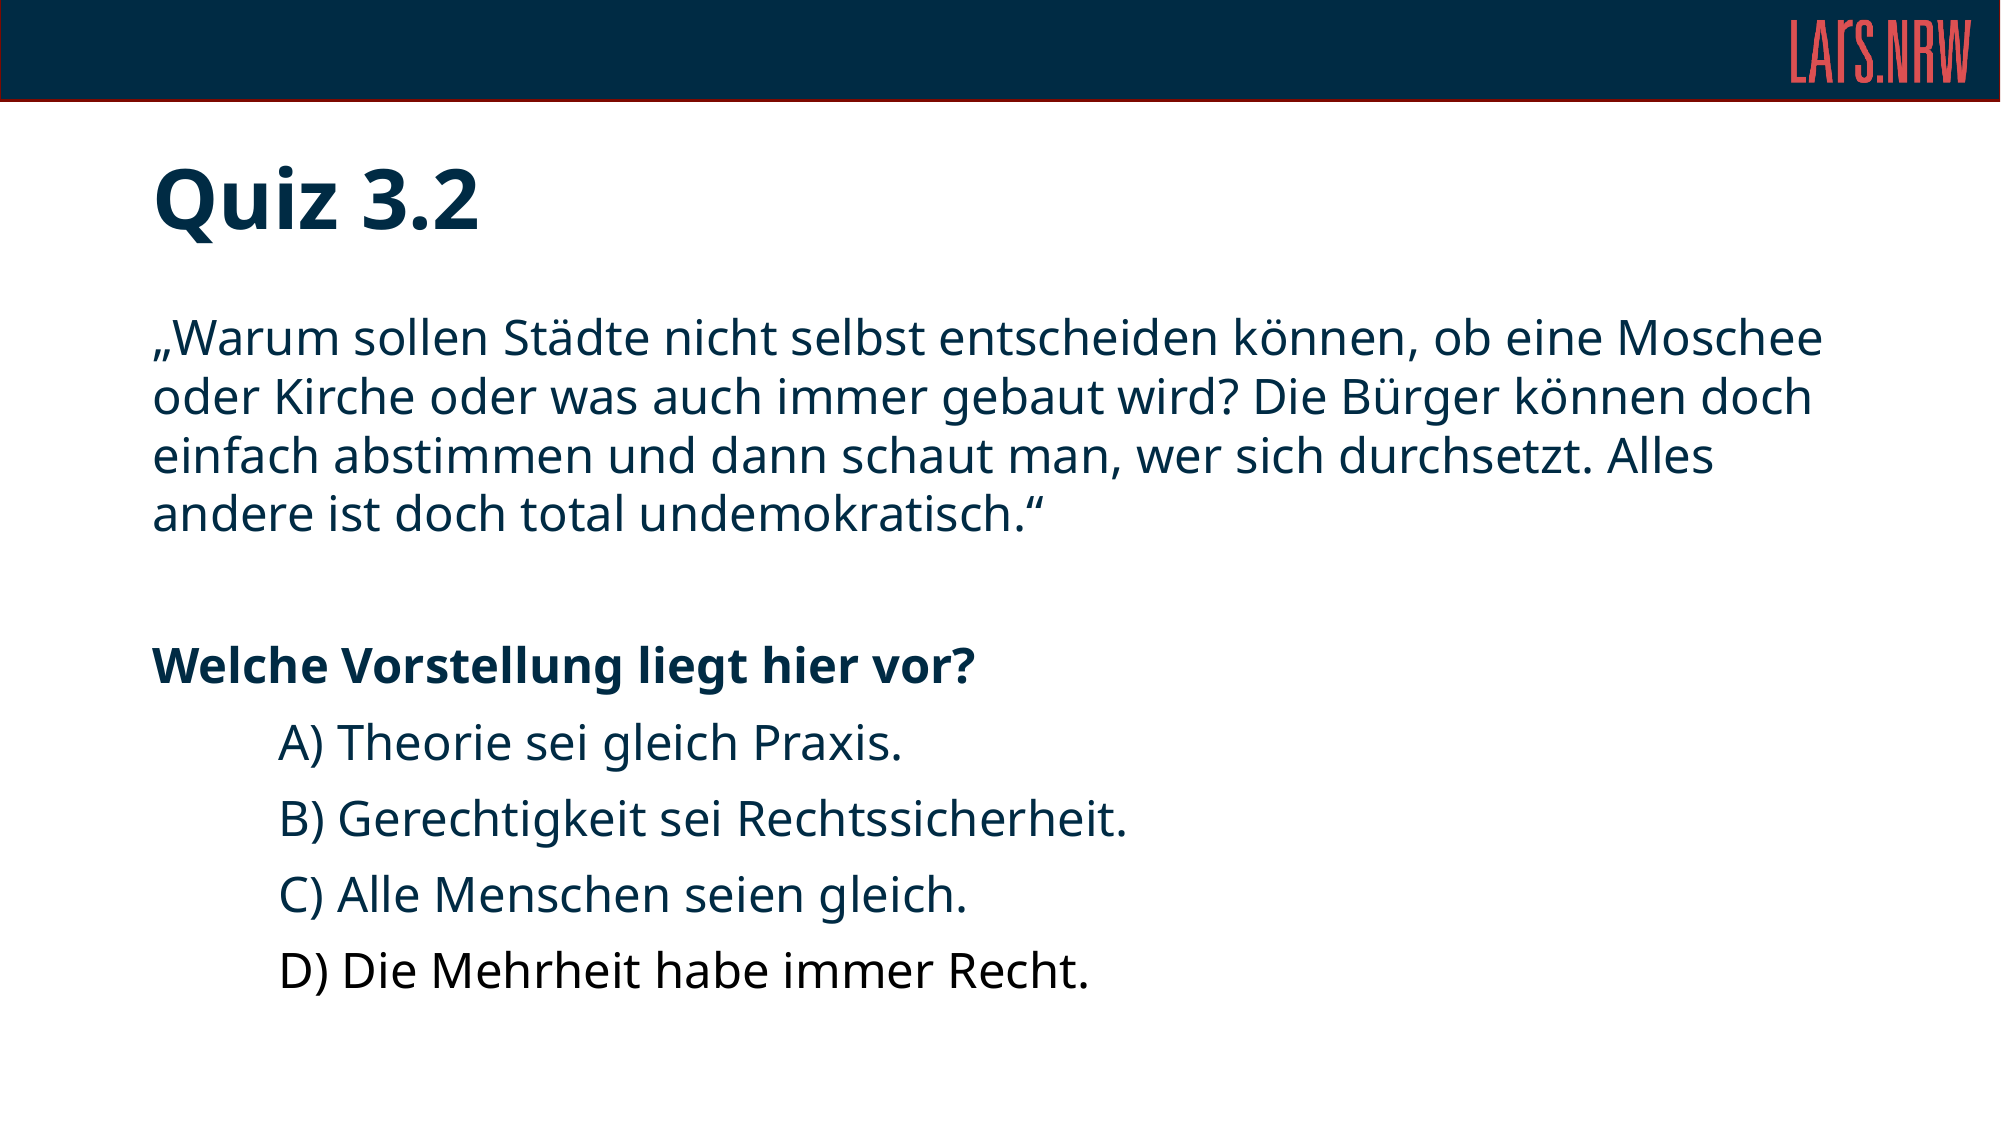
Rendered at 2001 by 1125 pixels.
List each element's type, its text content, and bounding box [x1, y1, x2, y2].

picture [1773, 6, 1977, 99]
title Quiz 3.2 [137, 128, 1863, 278]
list „Warum sollen Städte nicht selbst entscheiden können, ob eine Moschee oder Kirche oder was auch immer gebaut wird? Die Bürger können doch einfach abstimmen und dann schaut man, wer sich durchsetzt. Alles andere ist doch total undemokratisch.“ Welche Vorstellung liegt hier vor? A) Theorie sei gleich Praxis. B) Gerechtigkeit sei Rechtssicherheit. C) Alle Menschen seien gleich. D) Die Mehrheit habe immer Recht. [137, 299, 1863, 1014]
